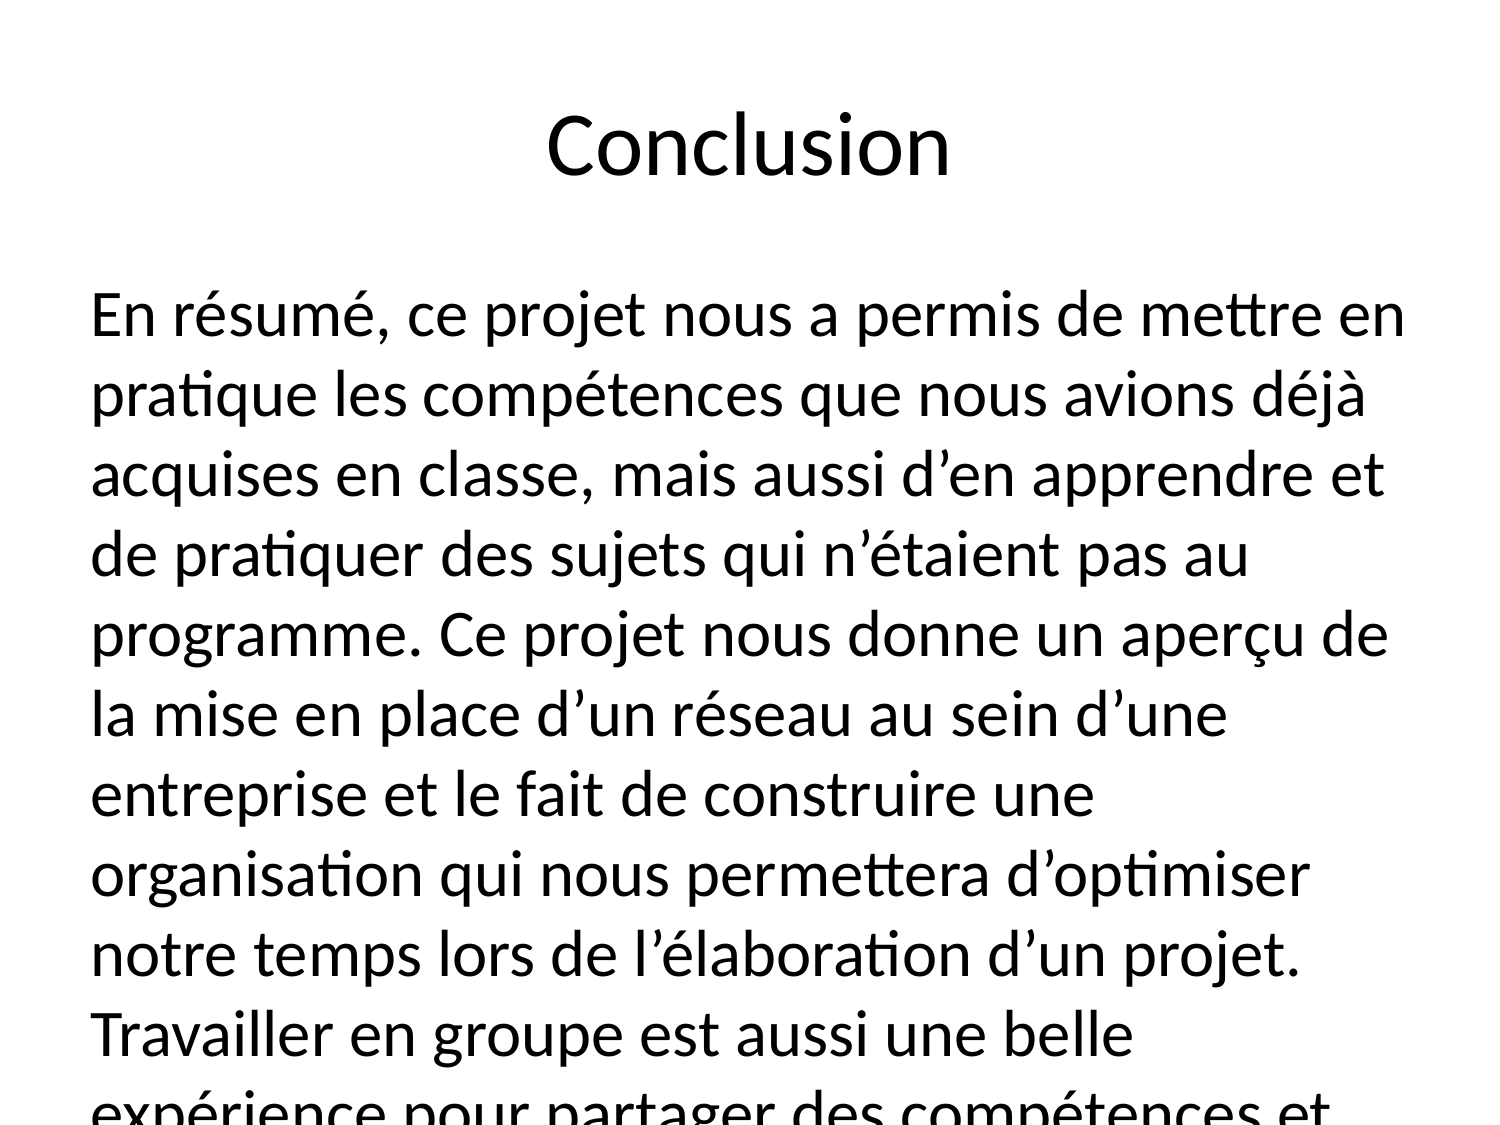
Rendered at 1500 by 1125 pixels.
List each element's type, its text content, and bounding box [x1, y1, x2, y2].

title Conclusion [75, 45, 1425, 233]
list En résumé, ce projet nous a permis de mettre en pratique les compétences que nous avions déjà acquises en classe, mais aussi d’en apprendre et de pratiquer des sujets qui n’étaient pas au programme. Ce projet nous donne un aperçu de la mise en place d’un réseau au sein d’une entreprise et le fait de construire une organisation qui nous permettera d’optimiser notre temps lors de l’élaboration d’un projet. Travailler en groupe est aussi une belle expérience pour partager des compétences et aborder des idées pour donner vie à ce projet. Ces mois de travail nous aurons également appris à mieux nous organiser, à adopter l’esprit d’équipe. [75, 262, 1425, 1005]
